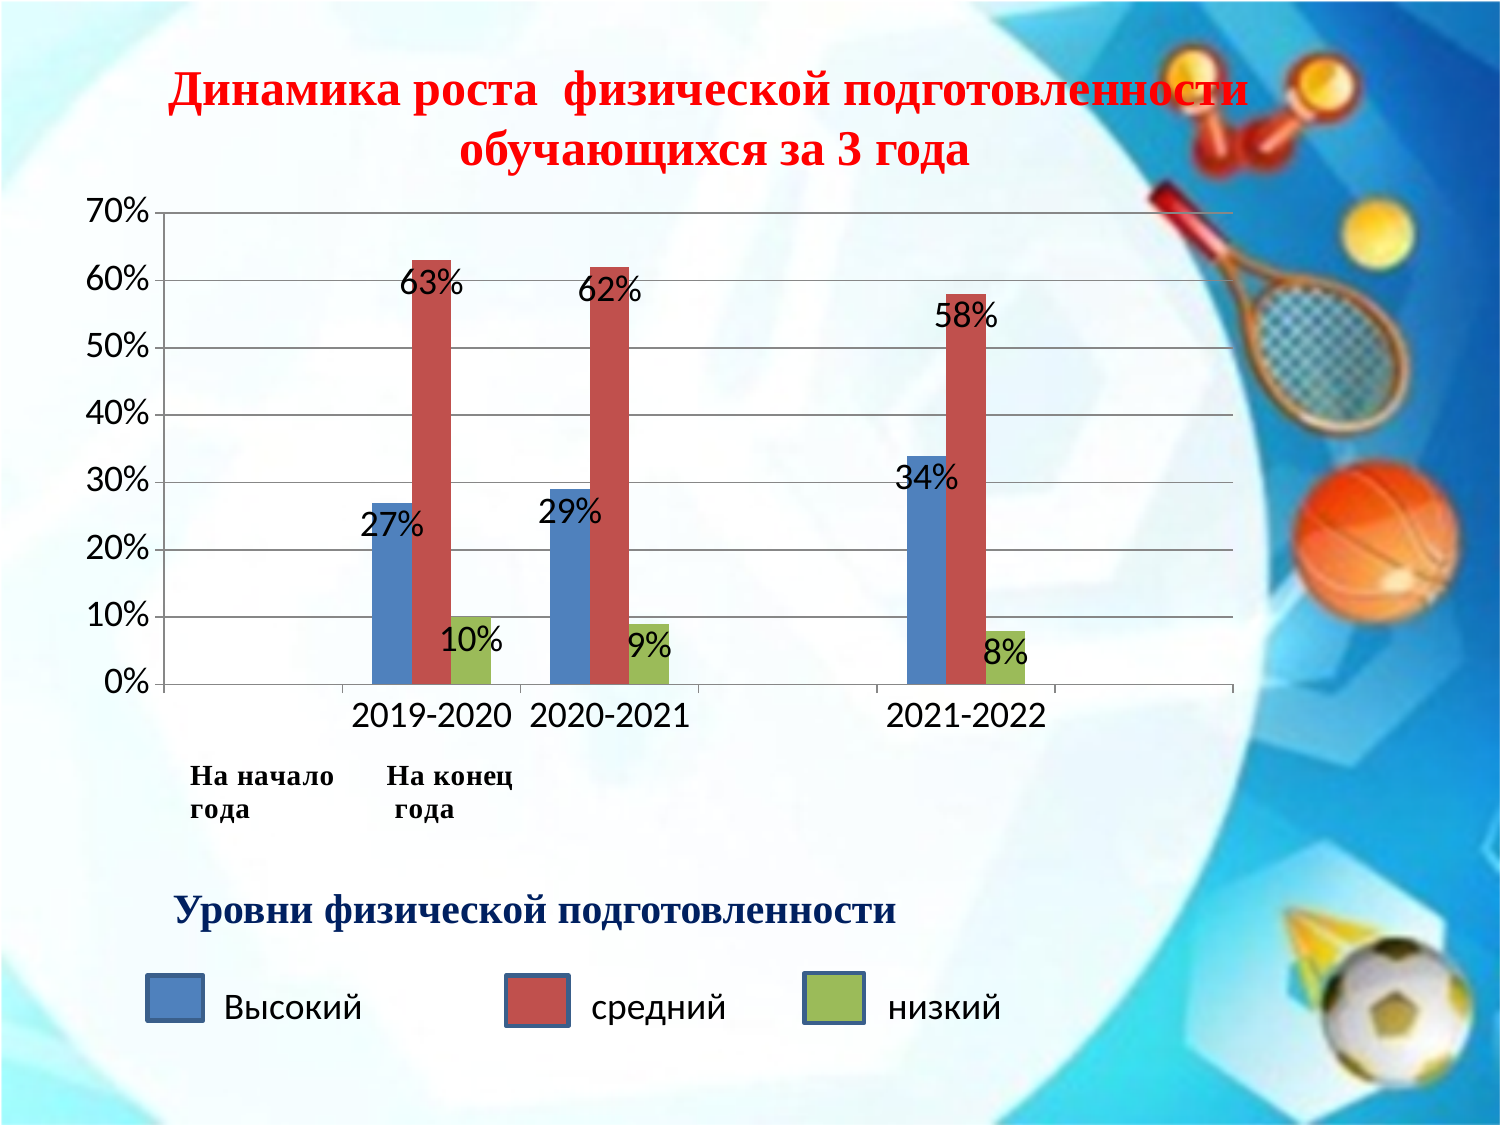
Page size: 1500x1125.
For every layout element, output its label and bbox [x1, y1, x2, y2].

picture [0, 0, 1500, 1125]
chart [52, 183, 1251, 873]
